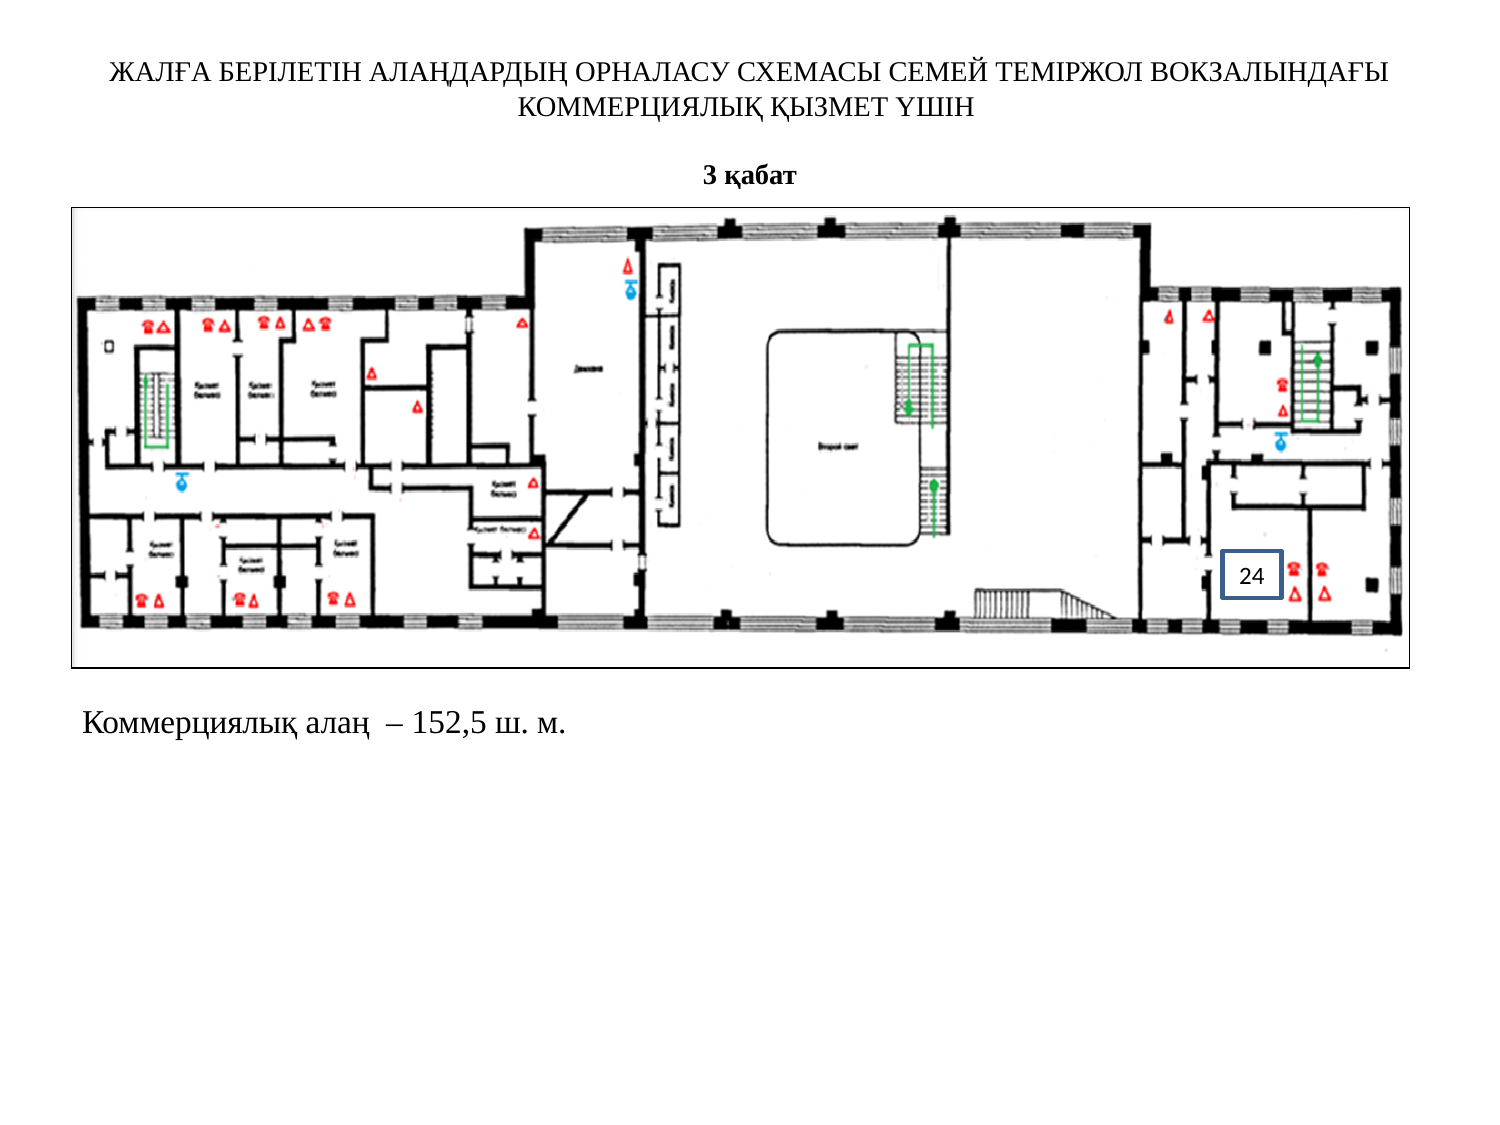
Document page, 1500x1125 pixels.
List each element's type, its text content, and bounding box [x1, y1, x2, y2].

title ЖАЛҒА БЕРІЛЕТІН АЛАҢДАРДЫҢ ОРНАЛАСУ СХЕМАСЫ СЕМЕЙ ТЕМІРЖОЛ ВОКЗАЛЫНДАҒЫ КОММЕРЦИЯЛЫҚ ҚЫЗМЕТ ҮШІН 3 қабат [75, 45, 1425, 233]
list Коммерциялық алаң – 152,5 ш. м. [58, 692, 1409, 1125]
picture [72, 207, 1409, 668]
